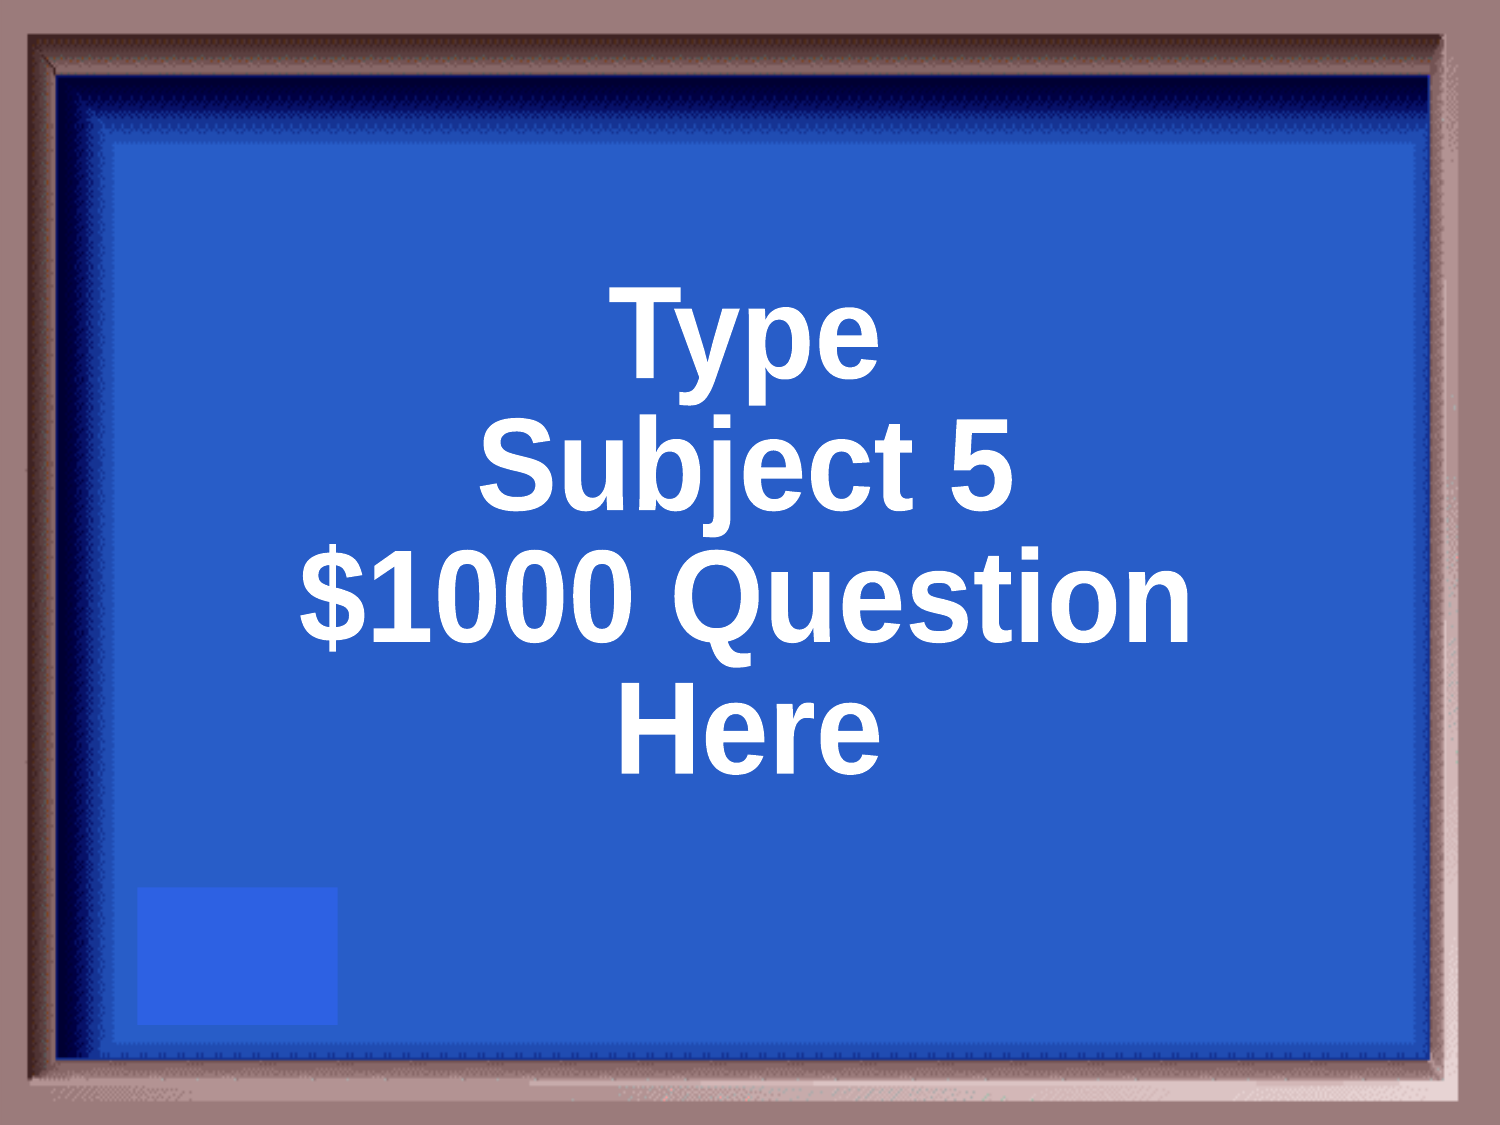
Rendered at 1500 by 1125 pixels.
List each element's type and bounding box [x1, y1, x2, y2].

picture [0, 0, 1500, 1125]
text_box [137, 887, 338, 1025]
